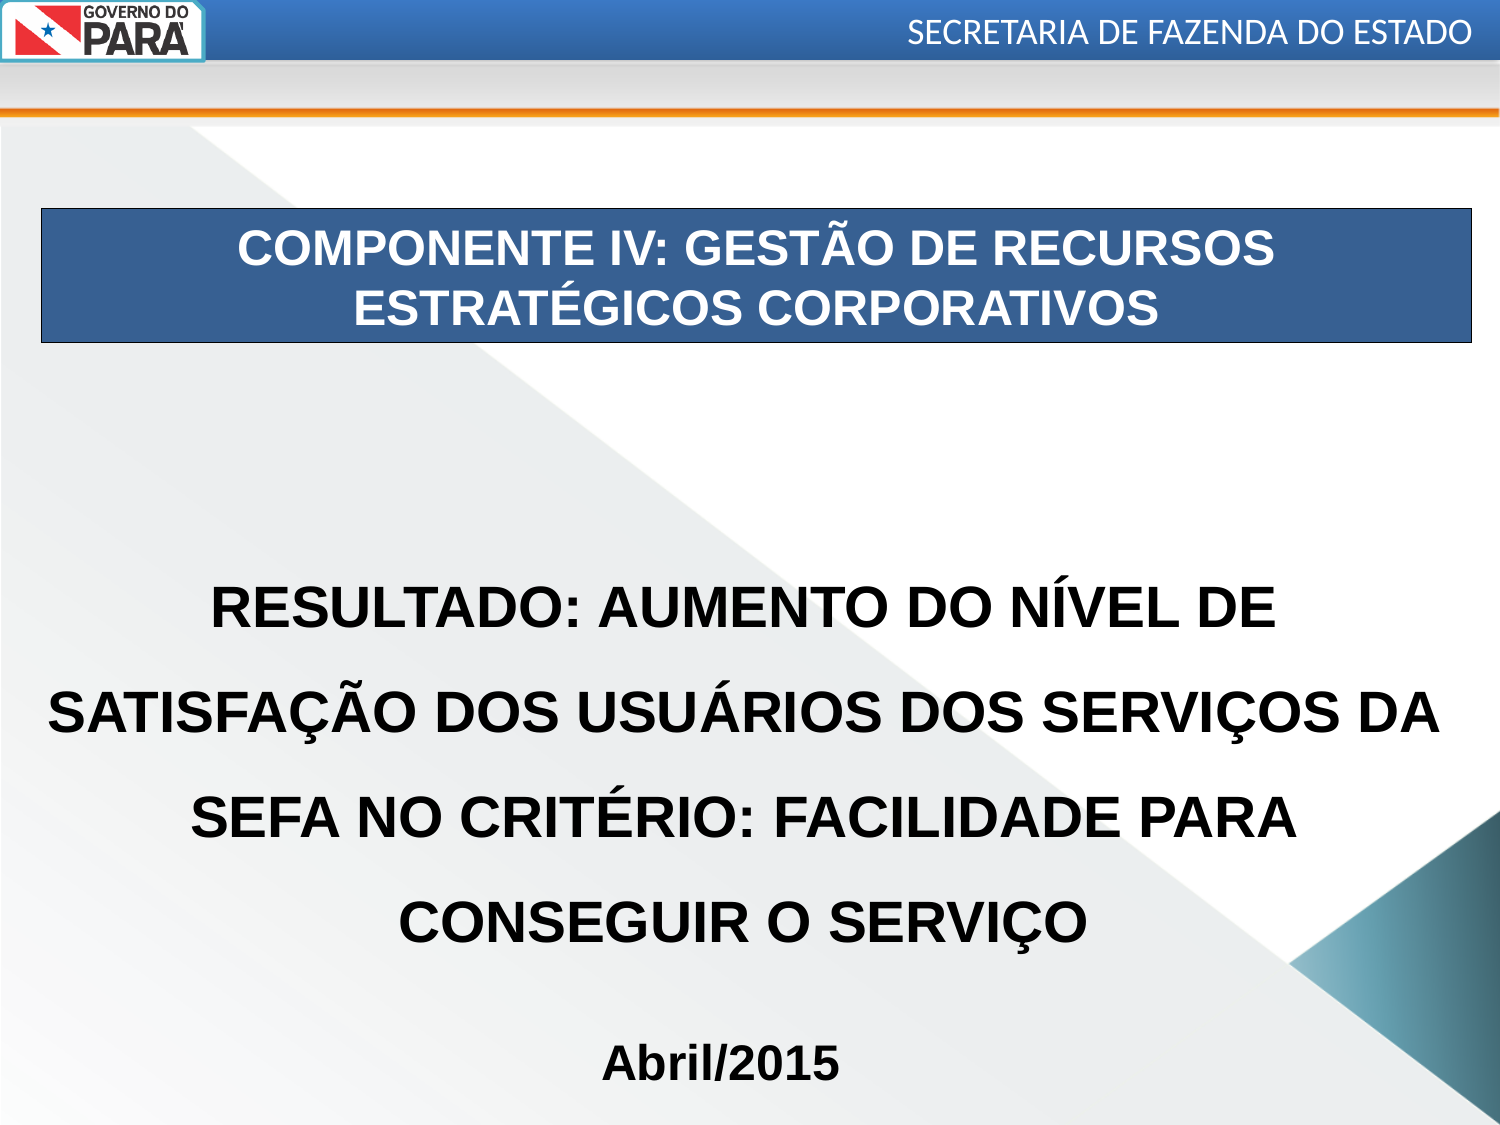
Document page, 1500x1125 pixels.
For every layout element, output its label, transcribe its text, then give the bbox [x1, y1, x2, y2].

picture [0, 60, 1500, 1125]
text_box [0, 0, 204, 61]
text_box SECRETARIA DE FAZENDA DO ESTADO [205, 0, 1500, 60]
text_box Abril/2015 [501, 1023, 939, 1098]
text_box RESULTADO: AUMENTO DO NÍVEL DE SATISFAÇÃO DOS USUÁRIOS DOS SERVIÇOS DA SEFA NO CRITÉRIO: FACILIDADE PARA CONSEGUIR O SERVIÇO [15, 527, 1473, 1054]
text_box COMPONENTE IV: GESTÃO DE RECURSOS ESTRATÉGICOS CORPORATIVOS [41, 208, 1472, 343]
